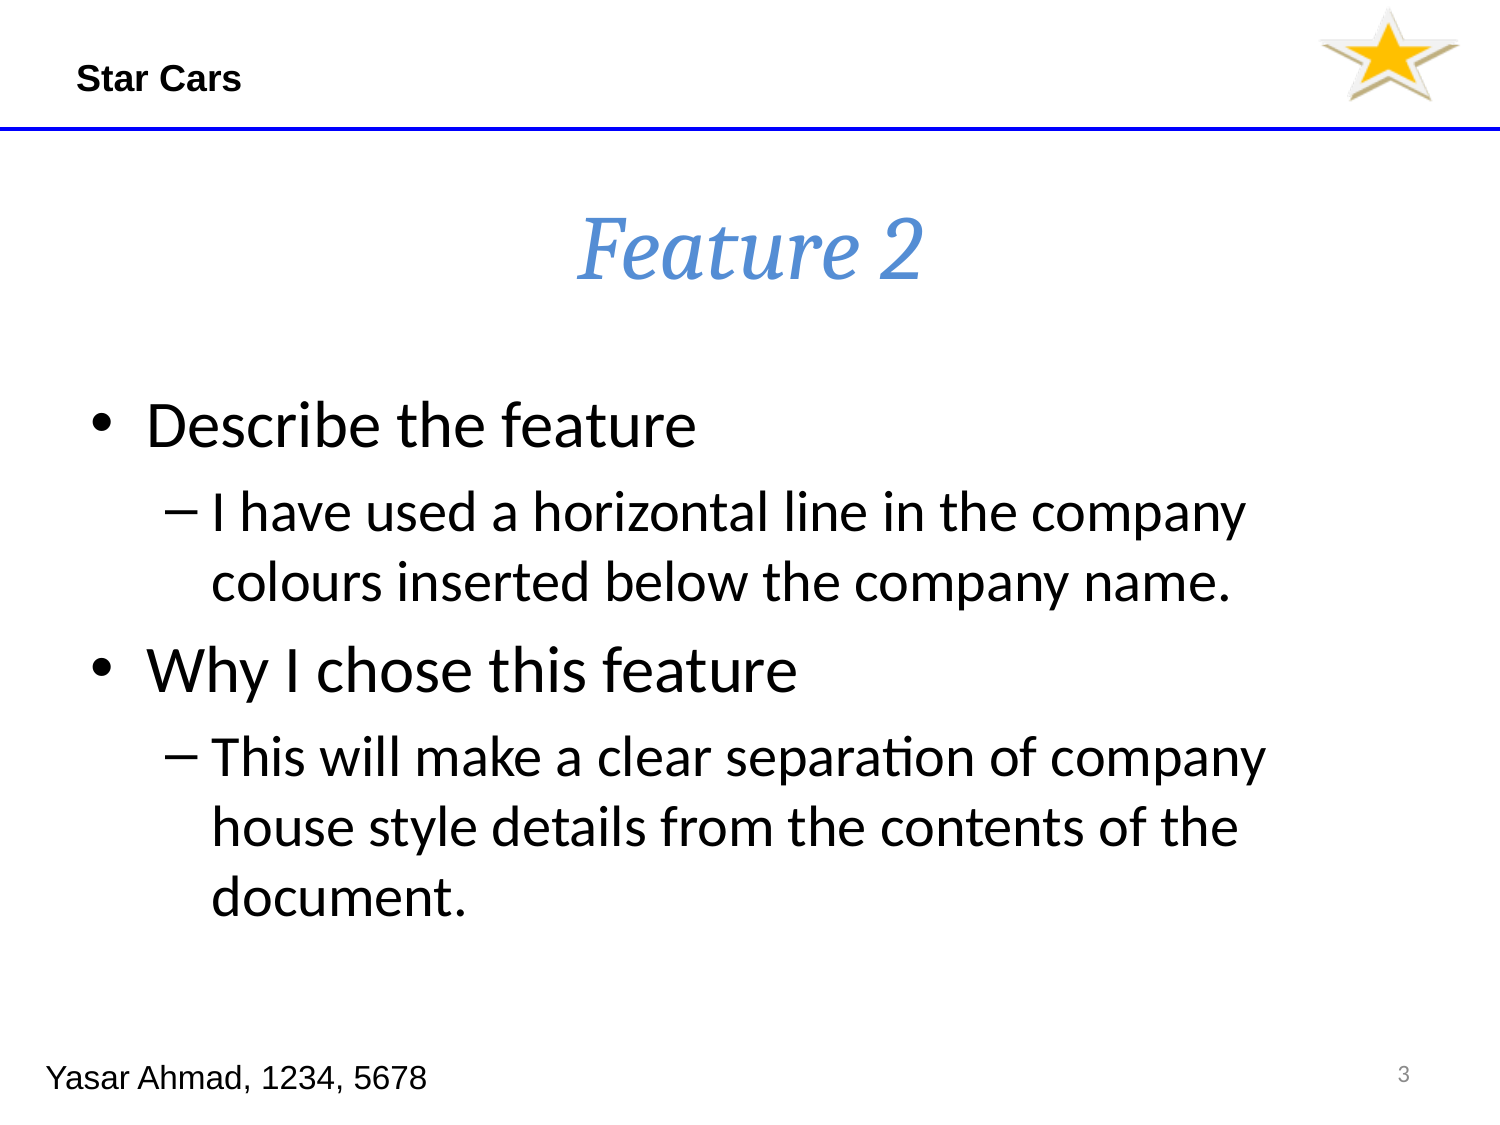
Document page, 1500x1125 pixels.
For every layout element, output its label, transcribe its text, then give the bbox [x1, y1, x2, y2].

footer Yasar Ahmad, 1234, 5678 [30, 1046, 506, 1107]
list Describe the feature I have used a horizontal line in the company colours inserted below the company name. Why I chose this feature This will make a clear separation of company house style details from the contents of the document. [75, 373, 1425, 1005]
title Feature 2 [75, 149, 1425, 337]
picture [1316, 4, 1466, 108]
slide_number 3 [1074, 1042, 1425, 1103]
